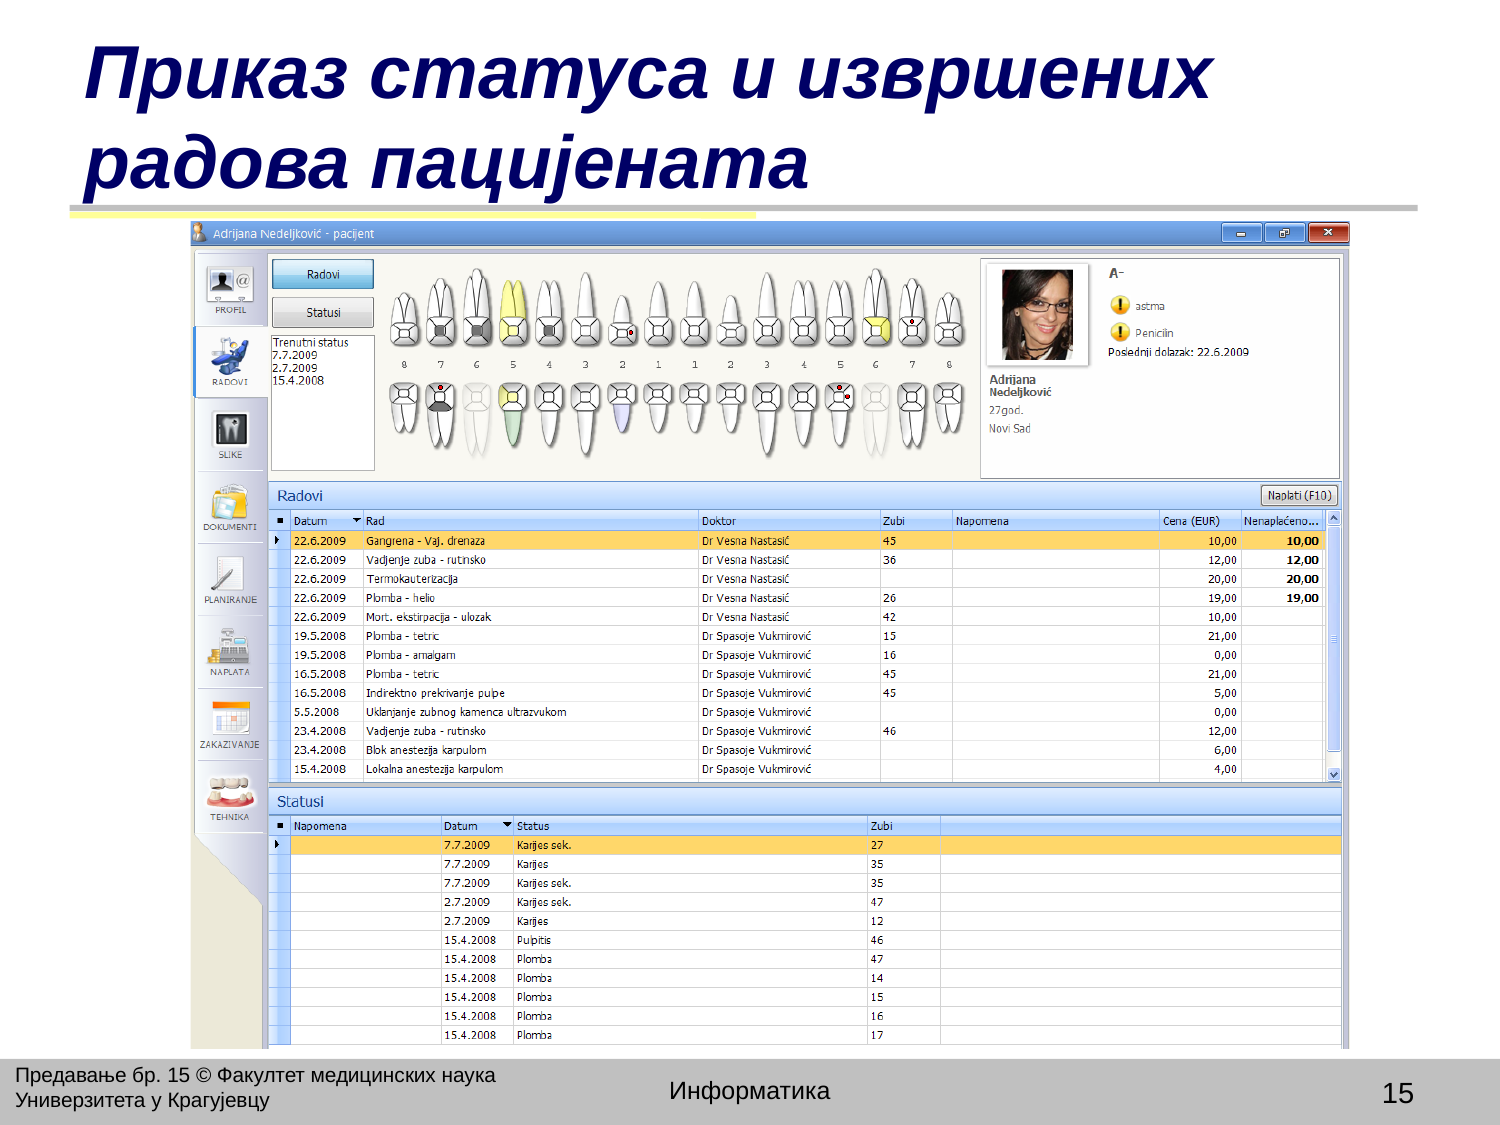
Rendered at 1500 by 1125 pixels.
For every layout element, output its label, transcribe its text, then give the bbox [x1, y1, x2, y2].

slide_number 15 [1079, 1066, 1430, 1125]
picture [190, 220, 1350, 1050]
title Приказ статуса и извршених радова пацијената [69, 19, 1426, 208]
footer Информатика [512, 1066, 988, 1125]
slide_number Предавање бр. 15 © Факултет медицинских наука Универзитета у Крагујевцу [0, 1053, 634, 1108]
